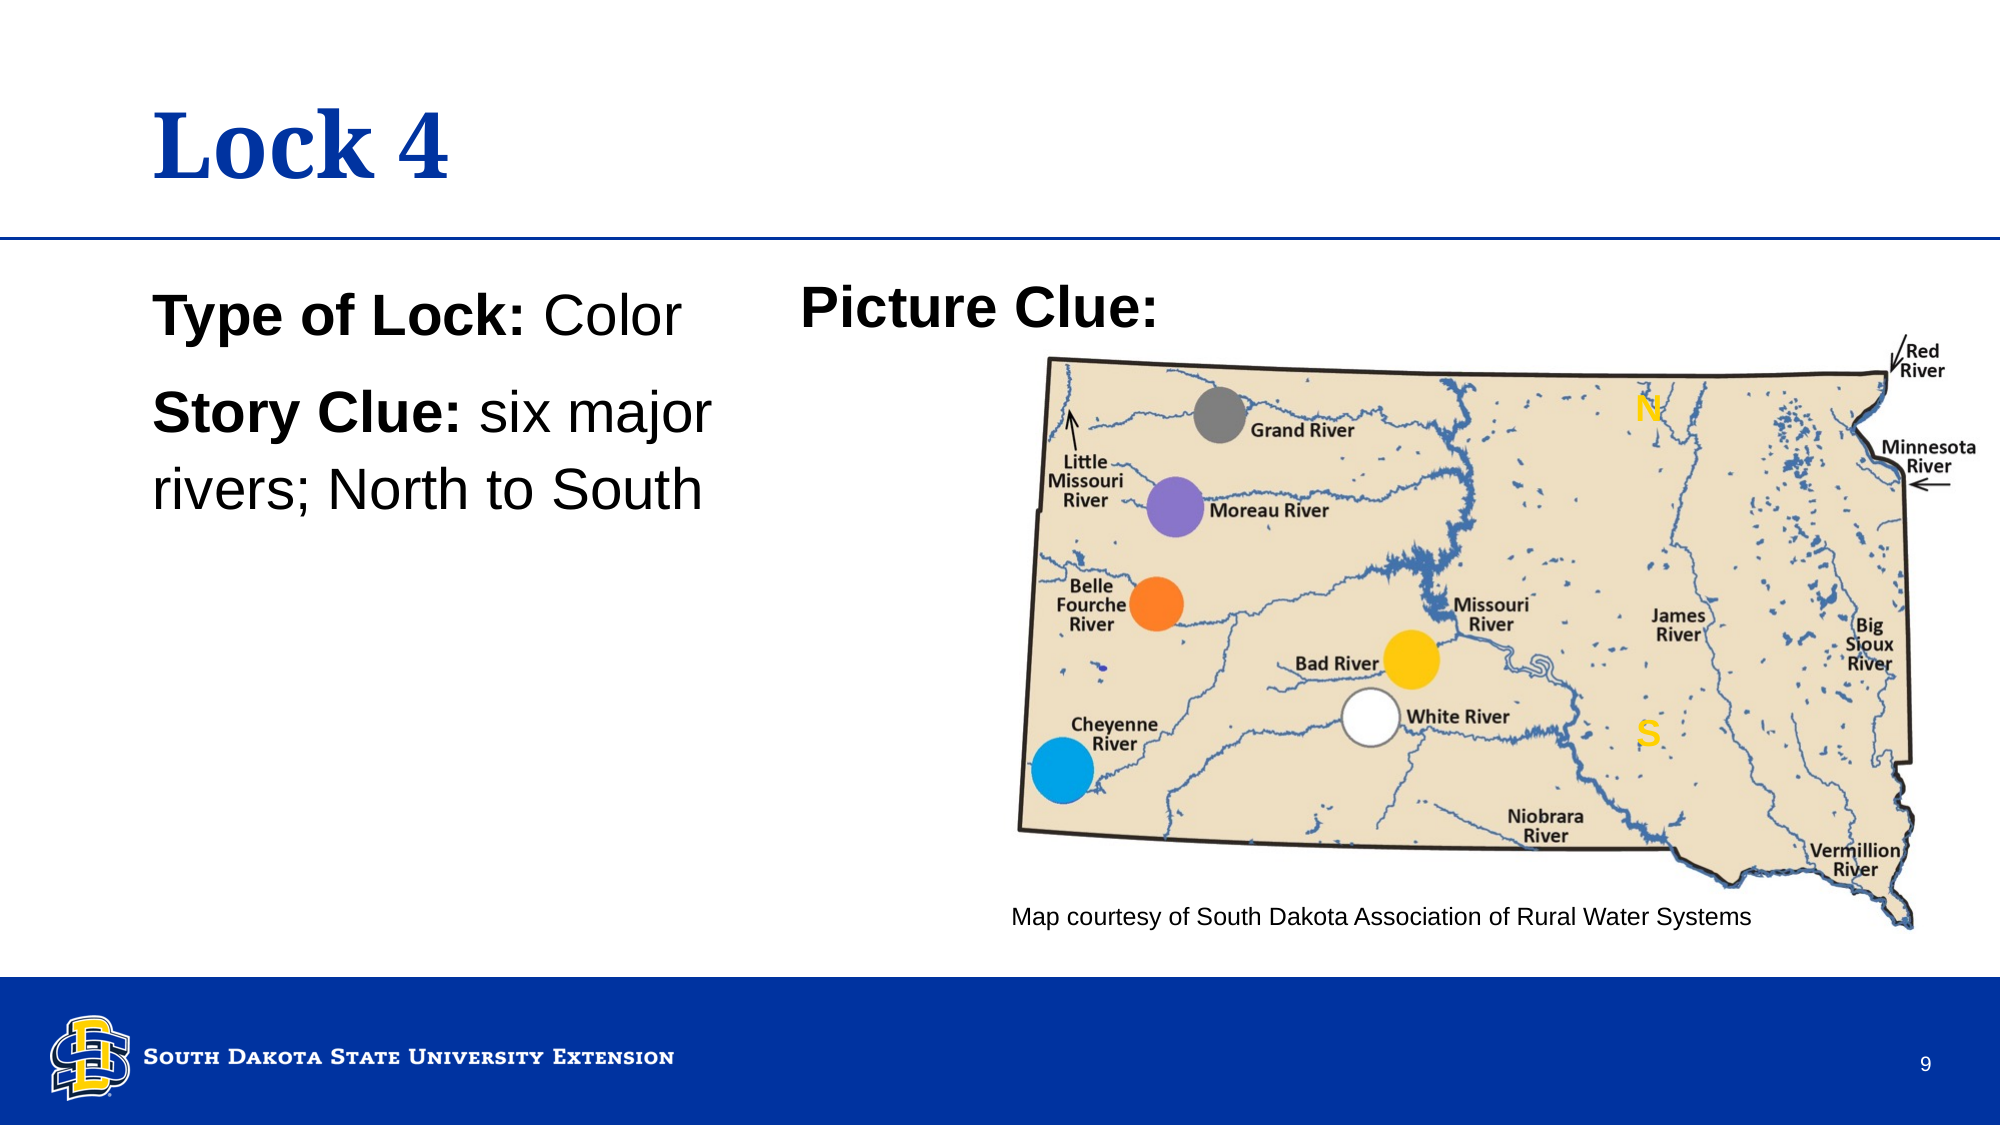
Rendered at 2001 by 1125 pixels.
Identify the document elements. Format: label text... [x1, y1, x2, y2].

picture [50, 1015, 674, 1101]
list Type of Lock: Color Story Clue: six major rivers; North to South [137, 262, 765, 954]
text_box Map courtesy of South Dakota Association of Rural Water Systems [996, 892, 1793, 938]
title Lock 4 – 2 [137, 59, 1863, 239]
text_box Picture Clue: [785, 262, 1243, 347]
picture [1003, 333, 2000, 934]
